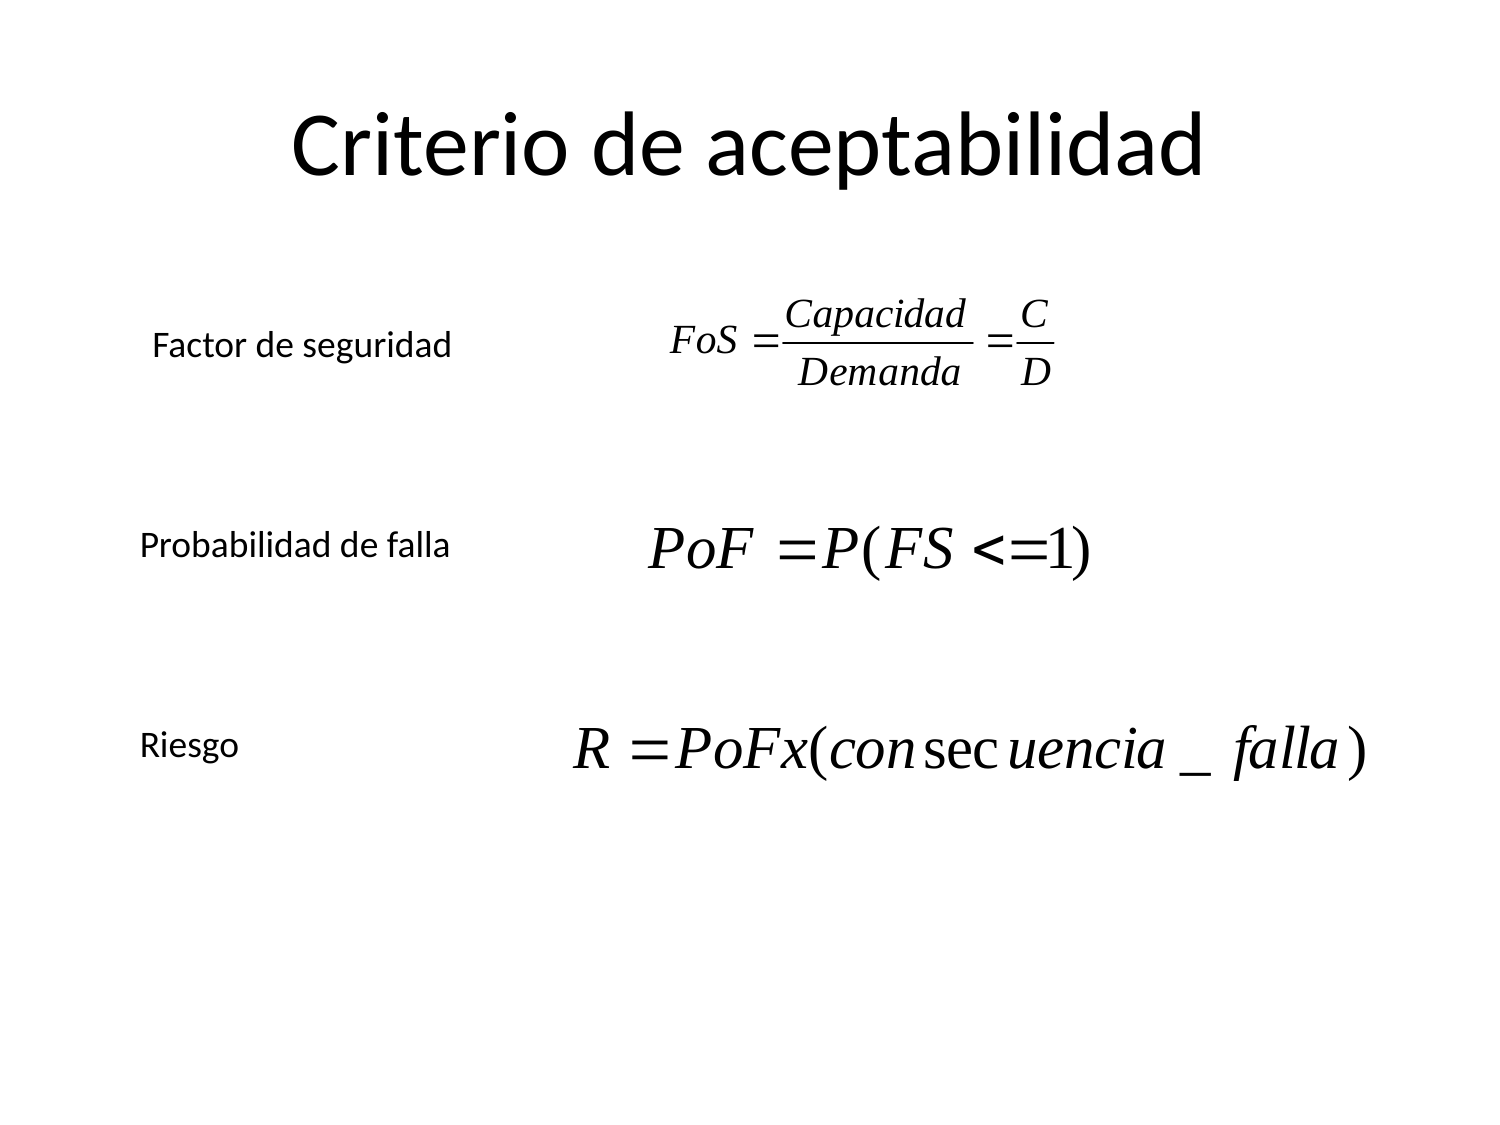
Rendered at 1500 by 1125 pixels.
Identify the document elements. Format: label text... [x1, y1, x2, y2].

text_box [662, 287, 1065, 395]
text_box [637, 512, 1100, 594]
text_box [562, 712, 1380, 794]
text_box Riesgo [125, 712, 560, 773]
title Criterio de aceptabilidad [75, 45, 1425, 233]
text_box Factor de seguridad [137, 312, 625, 373]
text_box Probabilidad de falla [125, 512, 613, 573]
